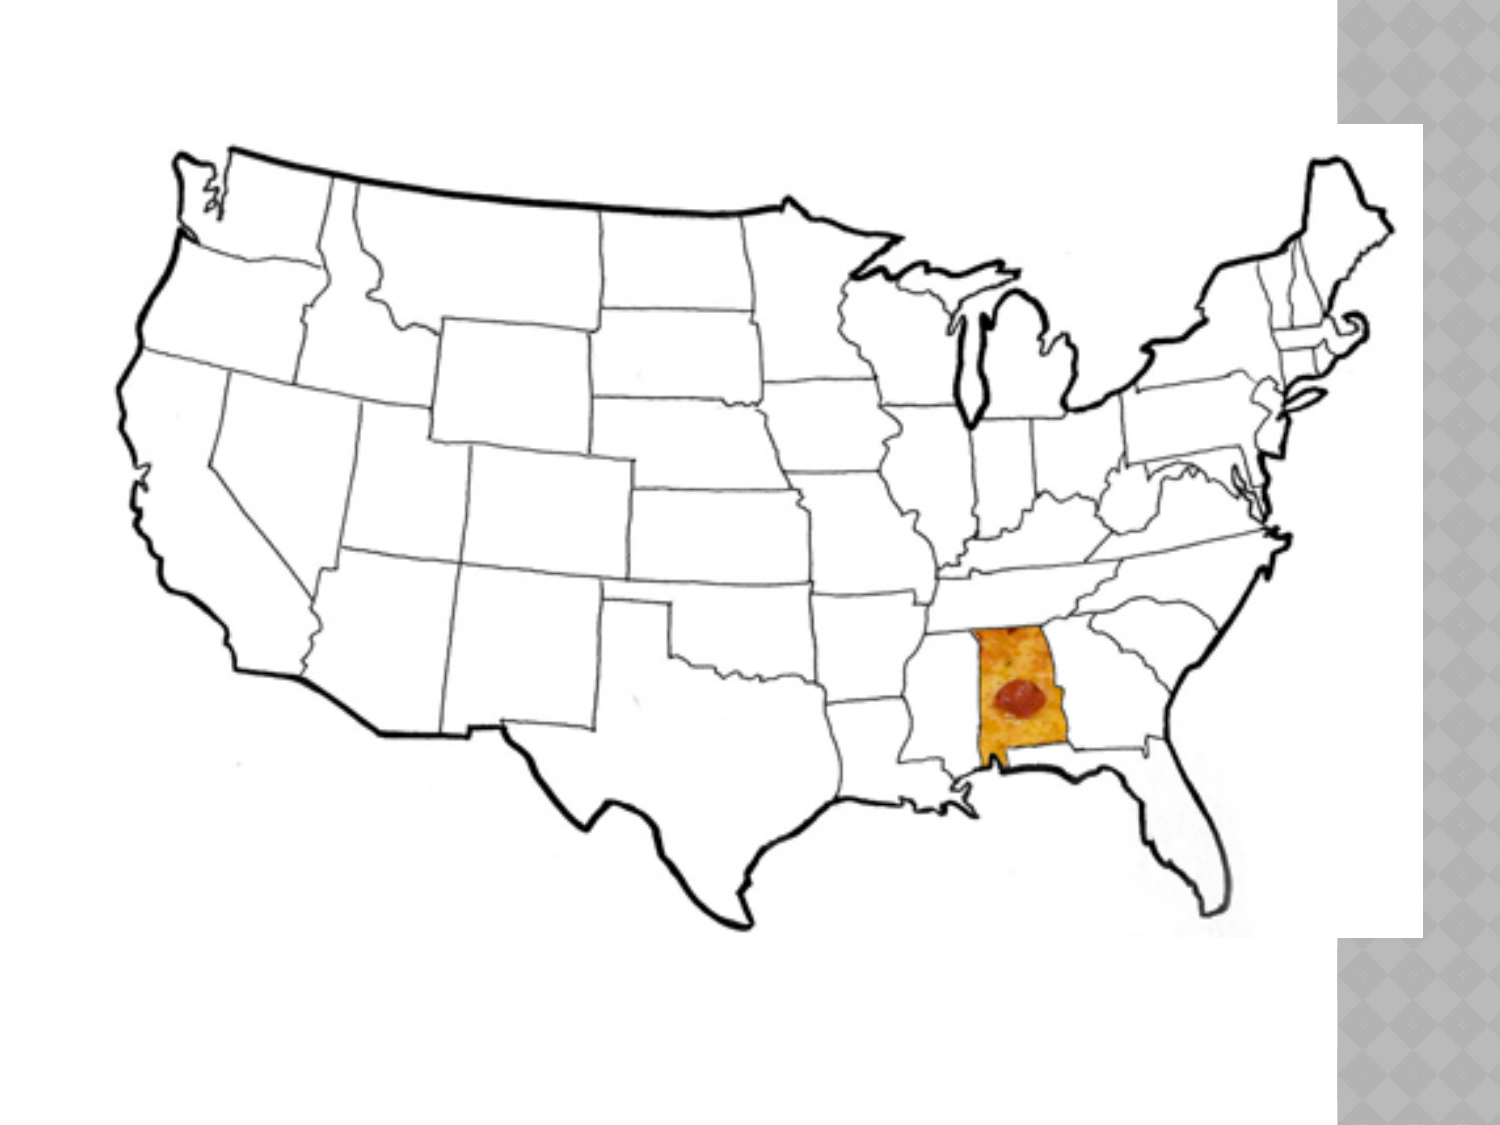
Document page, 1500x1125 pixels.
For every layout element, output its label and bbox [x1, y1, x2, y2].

picture [112, 124, 1424, 938]
